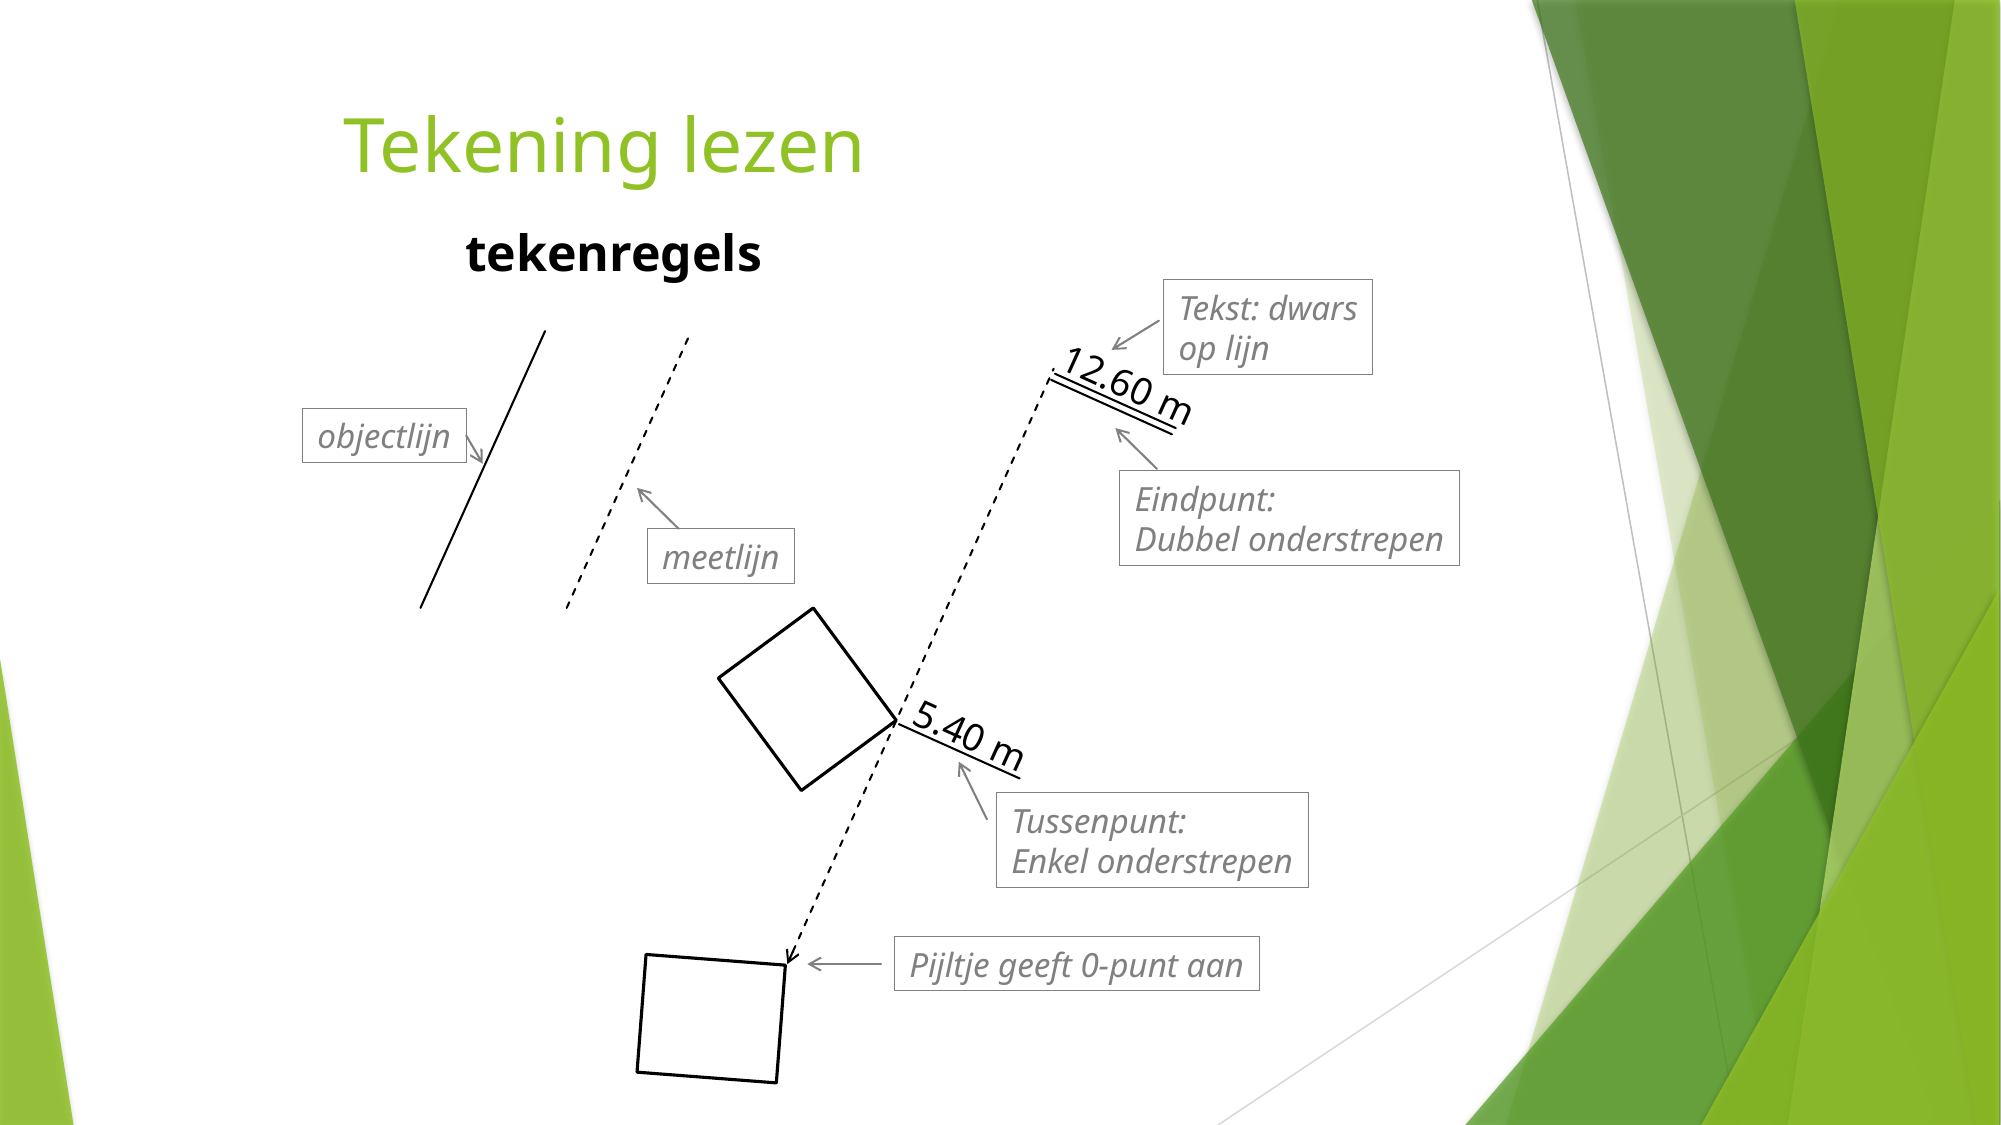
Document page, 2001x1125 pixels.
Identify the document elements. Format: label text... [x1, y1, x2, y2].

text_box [896, 726, 1022, 776]
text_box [1114, 427, 1158, 470]
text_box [419, 330, 546, 609]
text_box Tussenpunt: Enkel onderstrepen [1058, 792, 1309, 888]
text_box tekenregels [450, 214, 1148, 289]
text_box meetlijn [697, 528, 782, 584]
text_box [473, 435, 484, 465]
text_box 12.60 m [1043, 321, 1163, 375]
text_box Pijltje geeft 0-punt aan [894, 936, 1260, 991]
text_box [1111, 320, 1160, 351]
text_box 12.60 m [1175, 375, 1219, 447]
text_box Eindpunt: Dubbel onderstrepen [1119, 470, 1460, 566]
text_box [786, 368, 1055, 965]
text_box [717, 629, 782, 767]
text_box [636, 487, 680, 530]
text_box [1053, 376, 1178, 426]
text_box Tekening lezen [328, 89, 882, 195]
text_box objectlijn [302, 408, 415, 463]
text_box [635, 952, 787, 1085]
text_box Tekst: dwars op lijn [1163, 279, 1373, 375]
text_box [566, 330, 692, 609]
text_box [957, 761, 988, 820]
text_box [1049, 382, 1174, 432]
